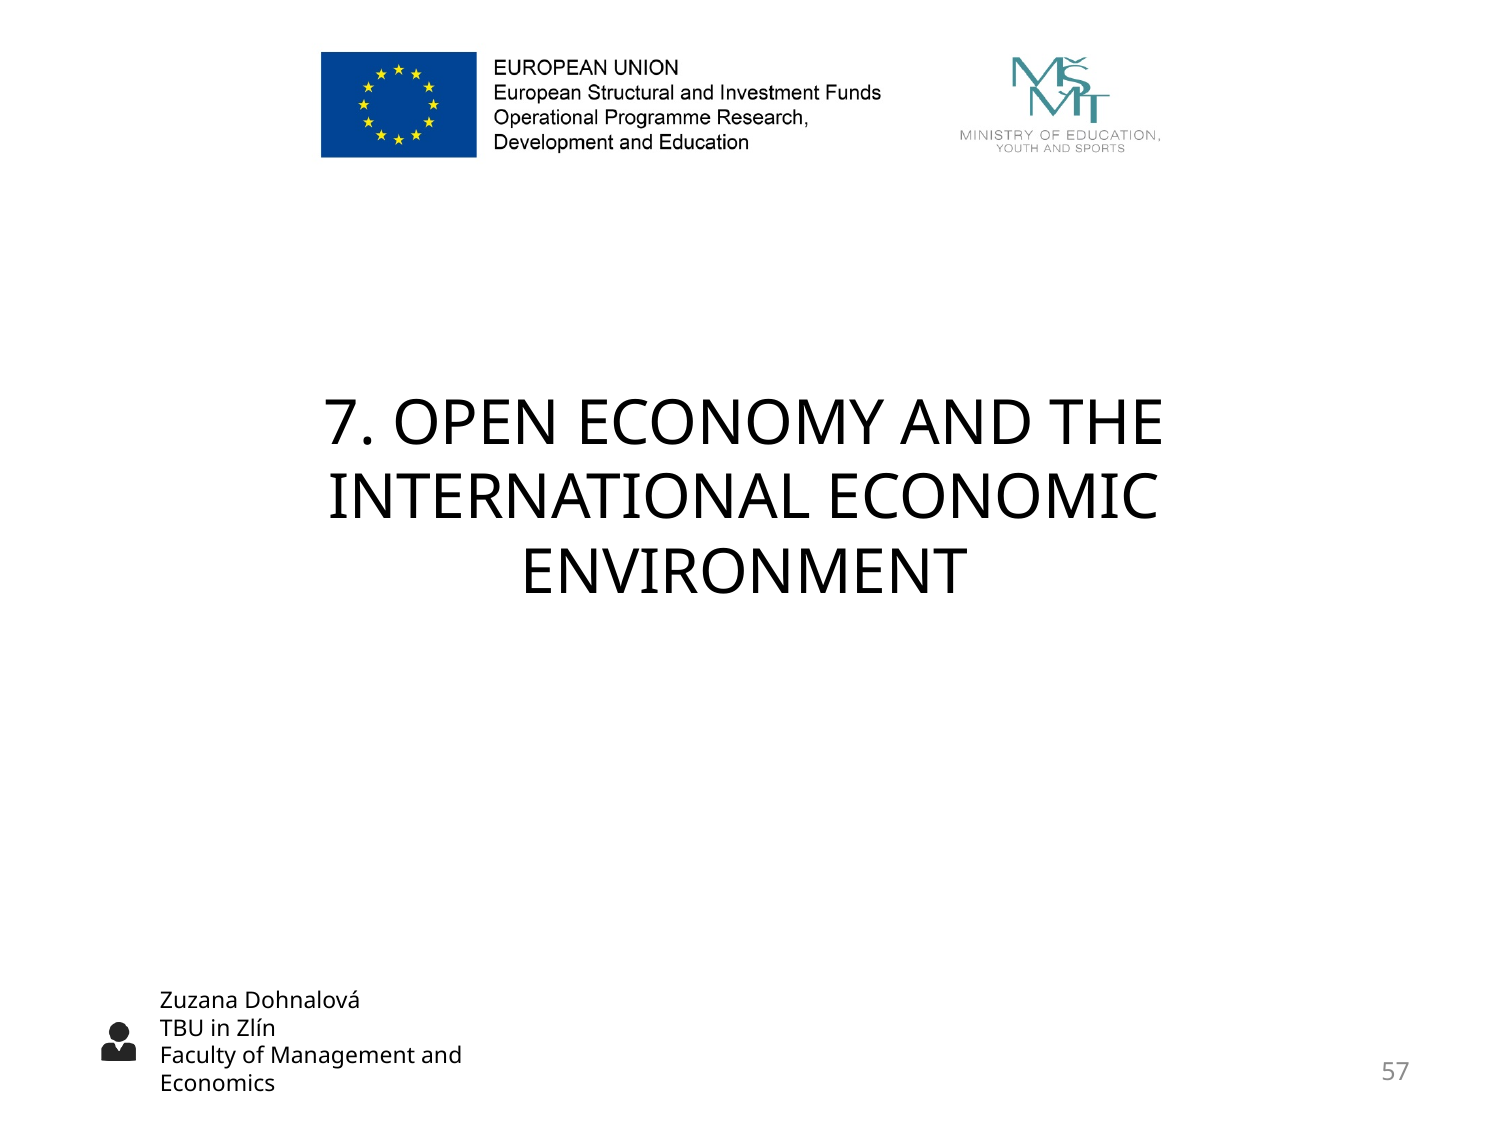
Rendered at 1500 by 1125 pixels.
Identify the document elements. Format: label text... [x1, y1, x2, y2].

picture [101, 1021, 136, 1062]
title 7. OPEN ECONOMY AND THE INTERNATIONAL ECONOMIC ENVIRONMENT [112, 373, 1376, 615]
footer Zuzana Dohnalová TBU in Zlín Faculty of Management and Economics [145, 999, 538, 1083]
slide_number 57 [1074, 1042, 1425, 1103]
picture [268, 0, 1212, 210]
